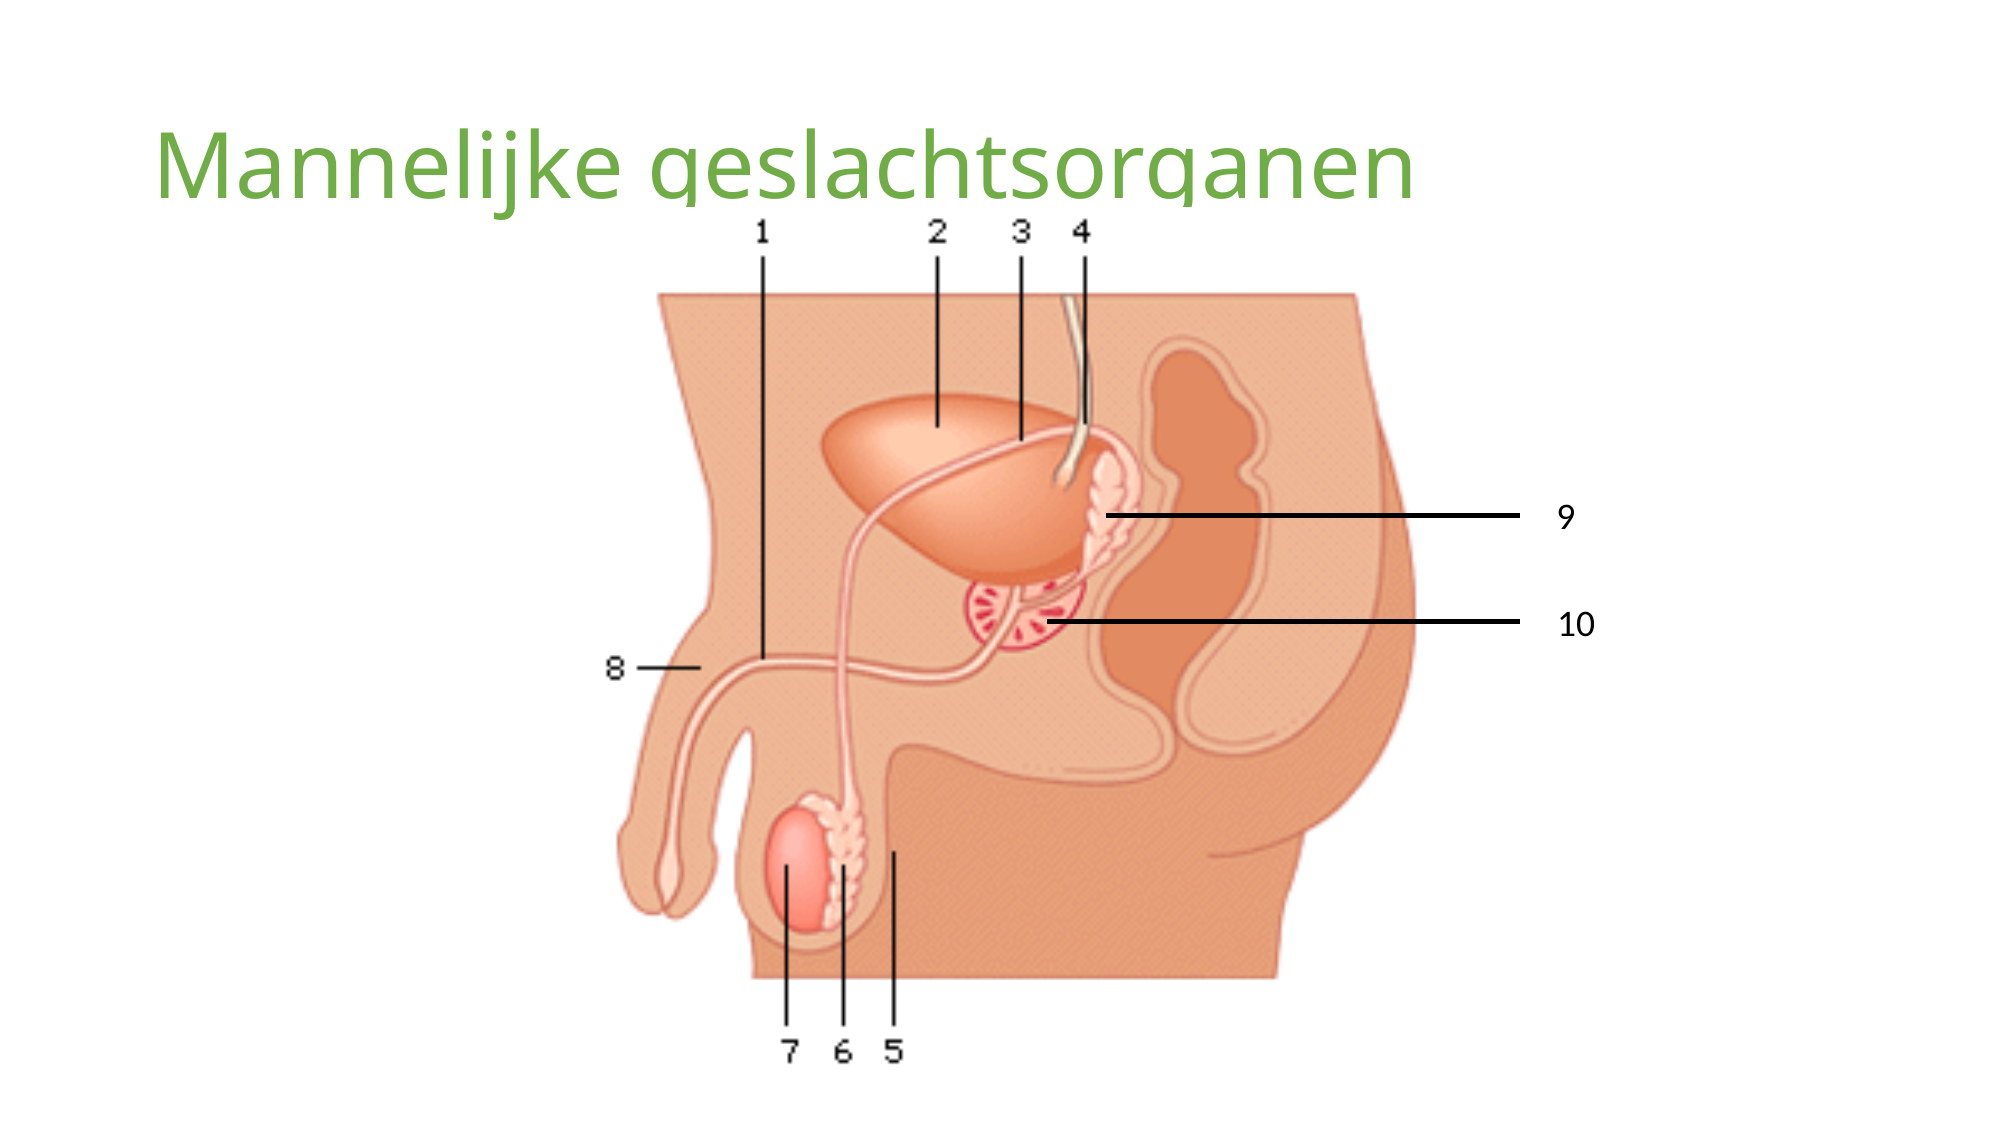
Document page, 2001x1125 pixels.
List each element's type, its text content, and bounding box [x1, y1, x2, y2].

text_box 9 [1541, 484, 1591, 545]
text_box 10 [1542, 591, 1611, 651]
picture [598, 207, 1437, 1081]
title Mannelijke geslachtsorganen [137, 59, 1863, 278]
